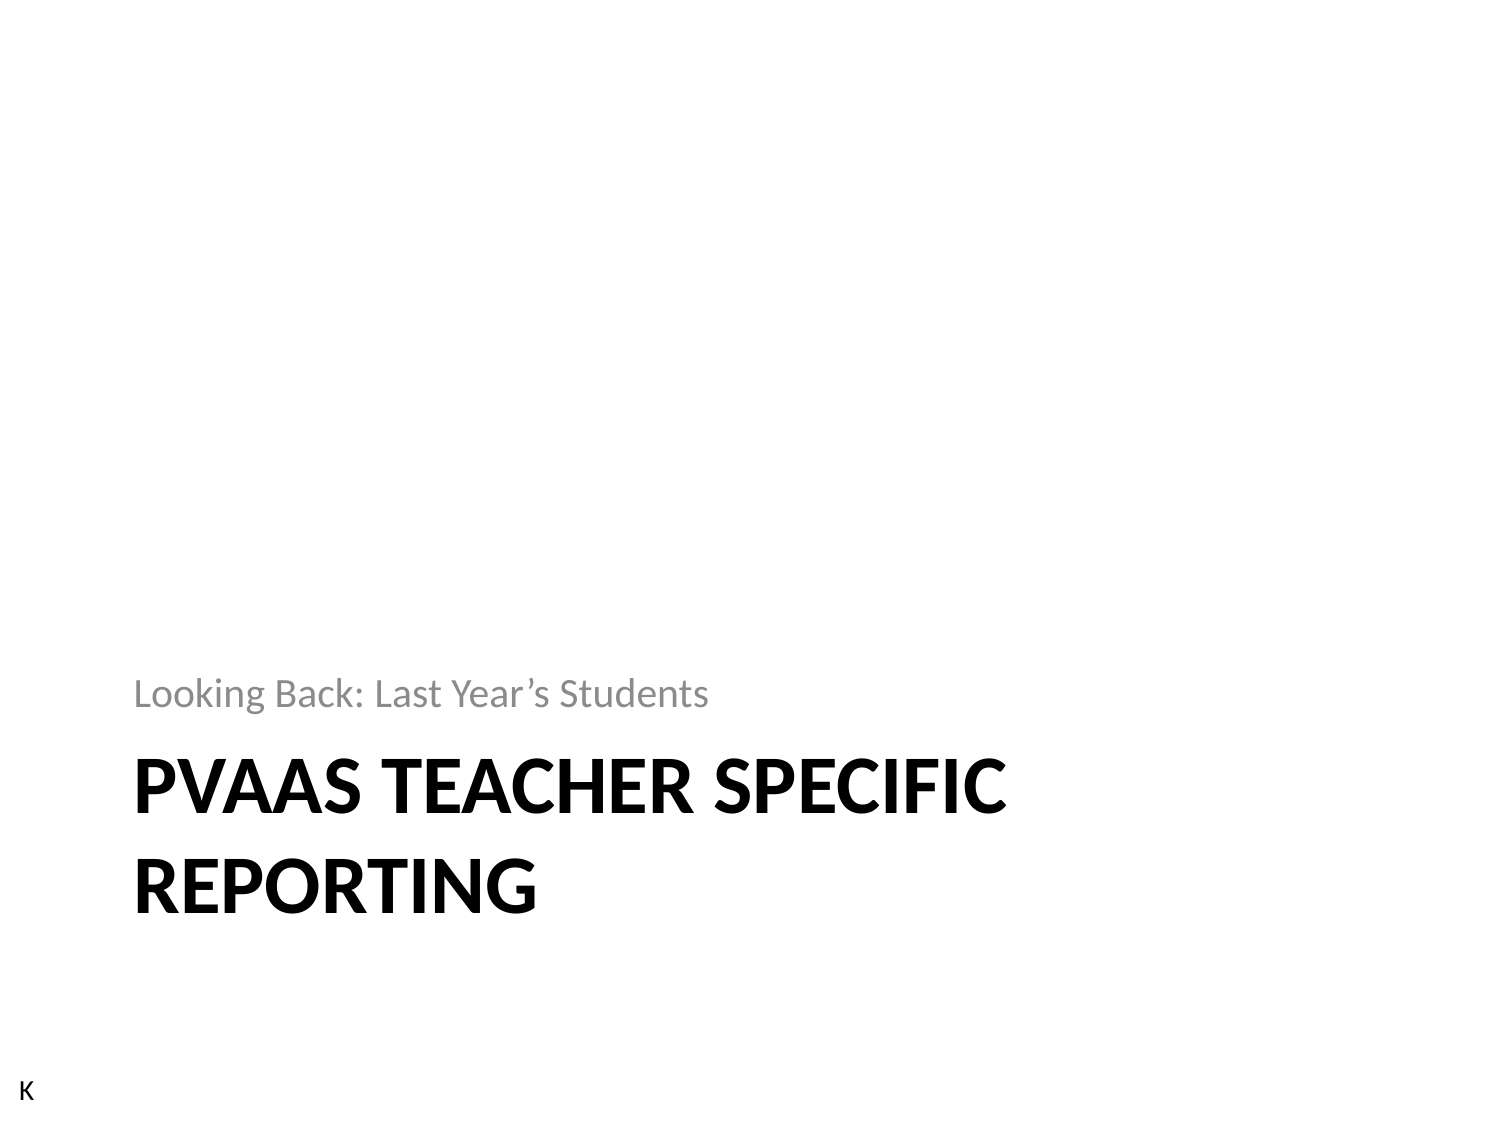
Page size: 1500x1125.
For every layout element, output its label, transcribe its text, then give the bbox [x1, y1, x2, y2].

title PVAAS teacher Specific Reporting [118, 723, 1394, 947]
text_box K [4, 1064, 50, 1115]
list Looking Back: Last Year’s Students [118, 476, 1394, 723]
